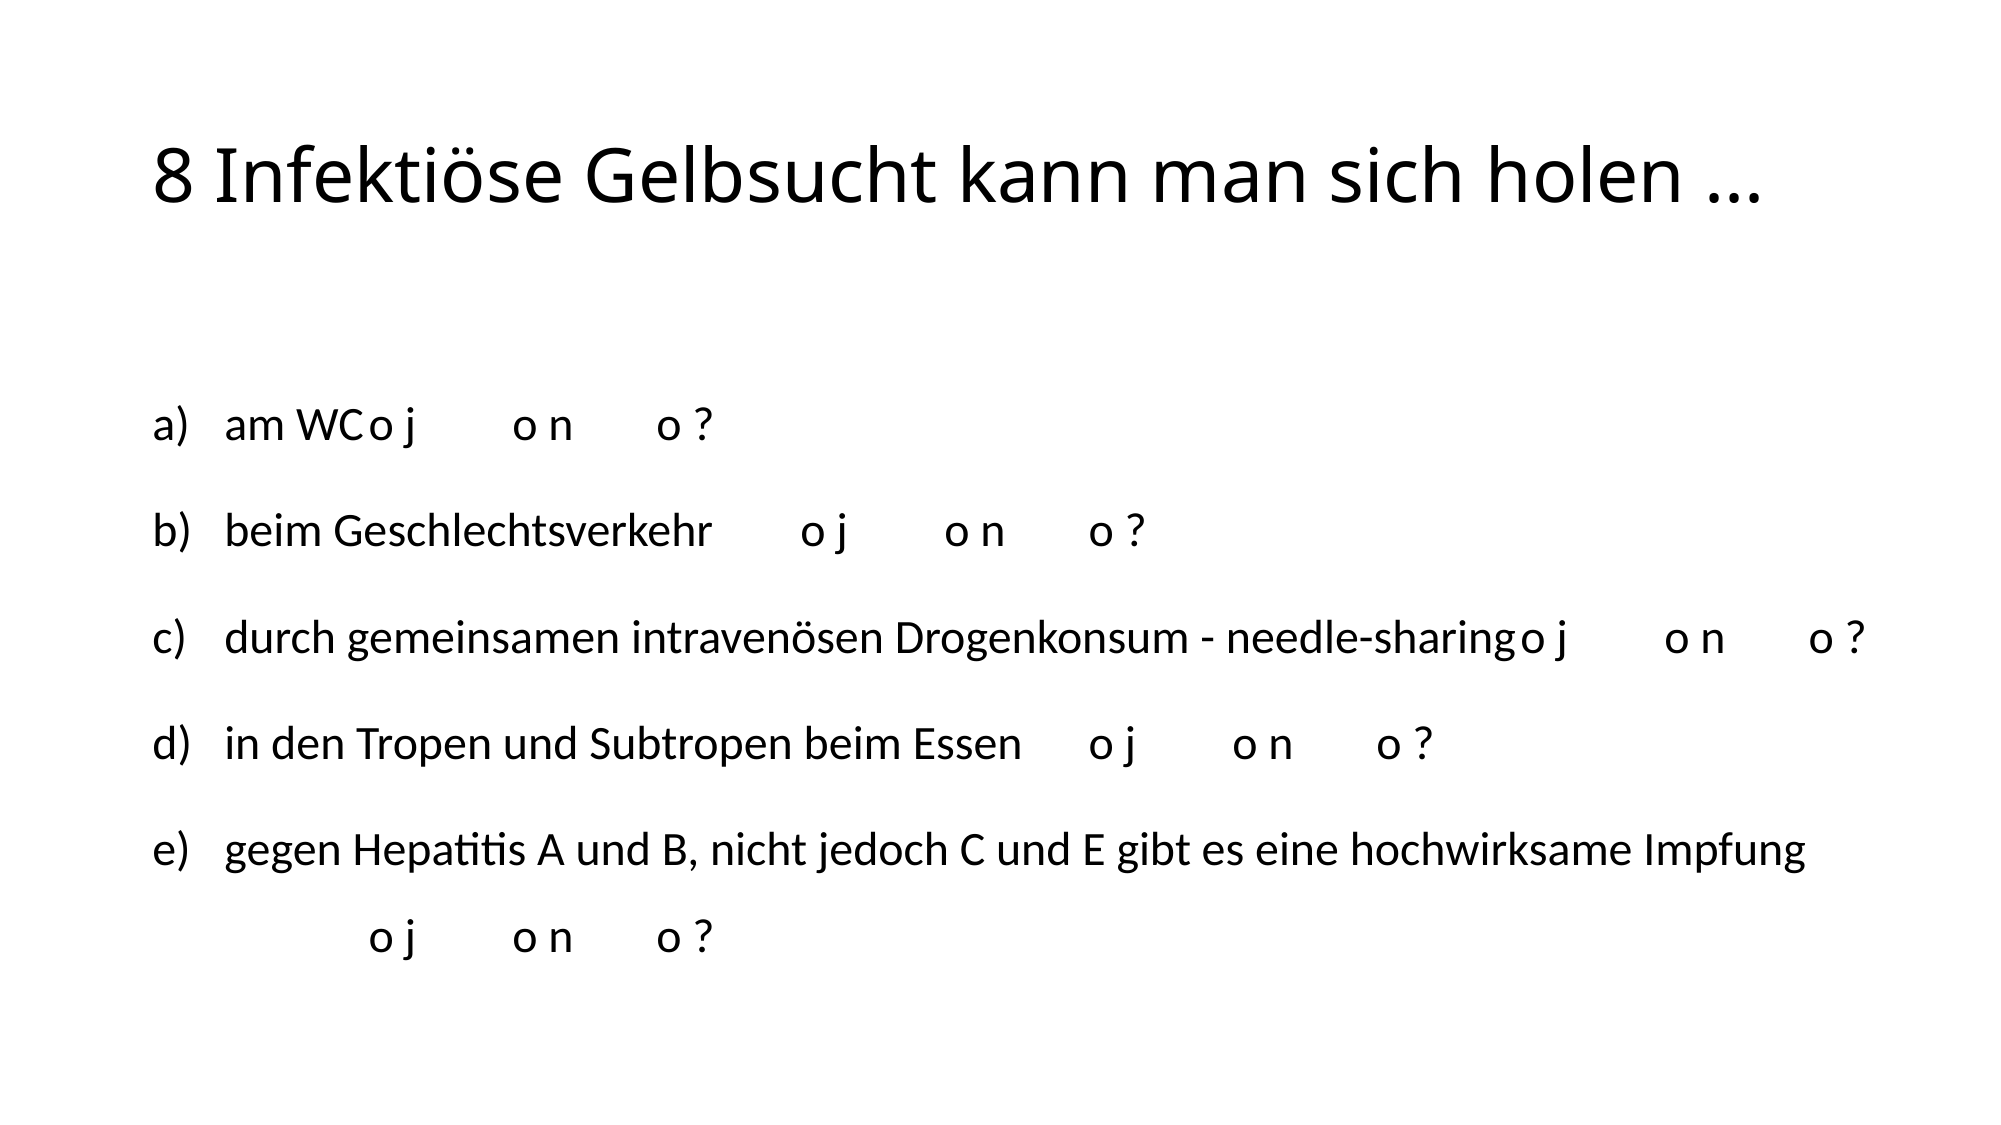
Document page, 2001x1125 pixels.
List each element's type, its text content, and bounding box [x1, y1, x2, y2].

list am WC o j o n o ? beim Geschlechtsverkehr o j o n o ? durch gemeinsamen intravenösen Drogenkonsum - needle-sharing o j o n o ? in den Tropen und Subtropen beim Essen o j o n o ? gegen Hepatitis A und B, nicht jedoch C und E gibt es eine hochwirksame Impfung o j o n o ? [137, 356, 2000, 1125]
title 8 Infektiöse Gelbsucht kann man sich holen ... [137, 0, 1863, 356]
